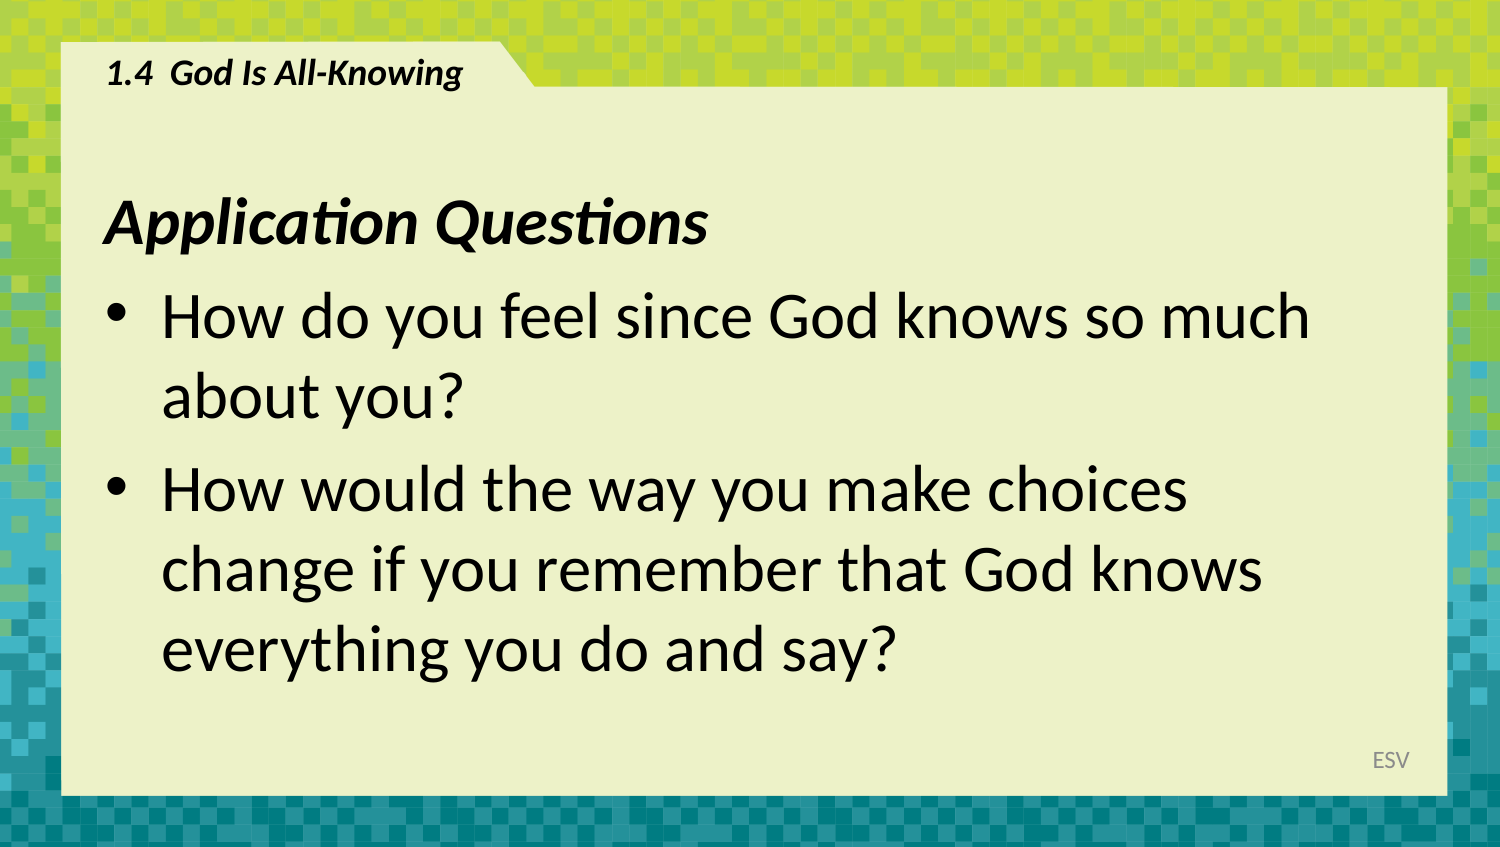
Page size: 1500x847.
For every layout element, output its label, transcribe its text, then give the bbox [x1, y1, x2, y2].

picture [0, 0, 1500, 847]
title 1.4 God Is All-Knowing [89, 33, 1420, 108]
list Application Questions How do you feel since God knows so much about you? How would the way you make choices change if you remember that God knows everything you do and say? [89, 141, 1403, 722]
footer ESV [950, 736, 1425, 782]
